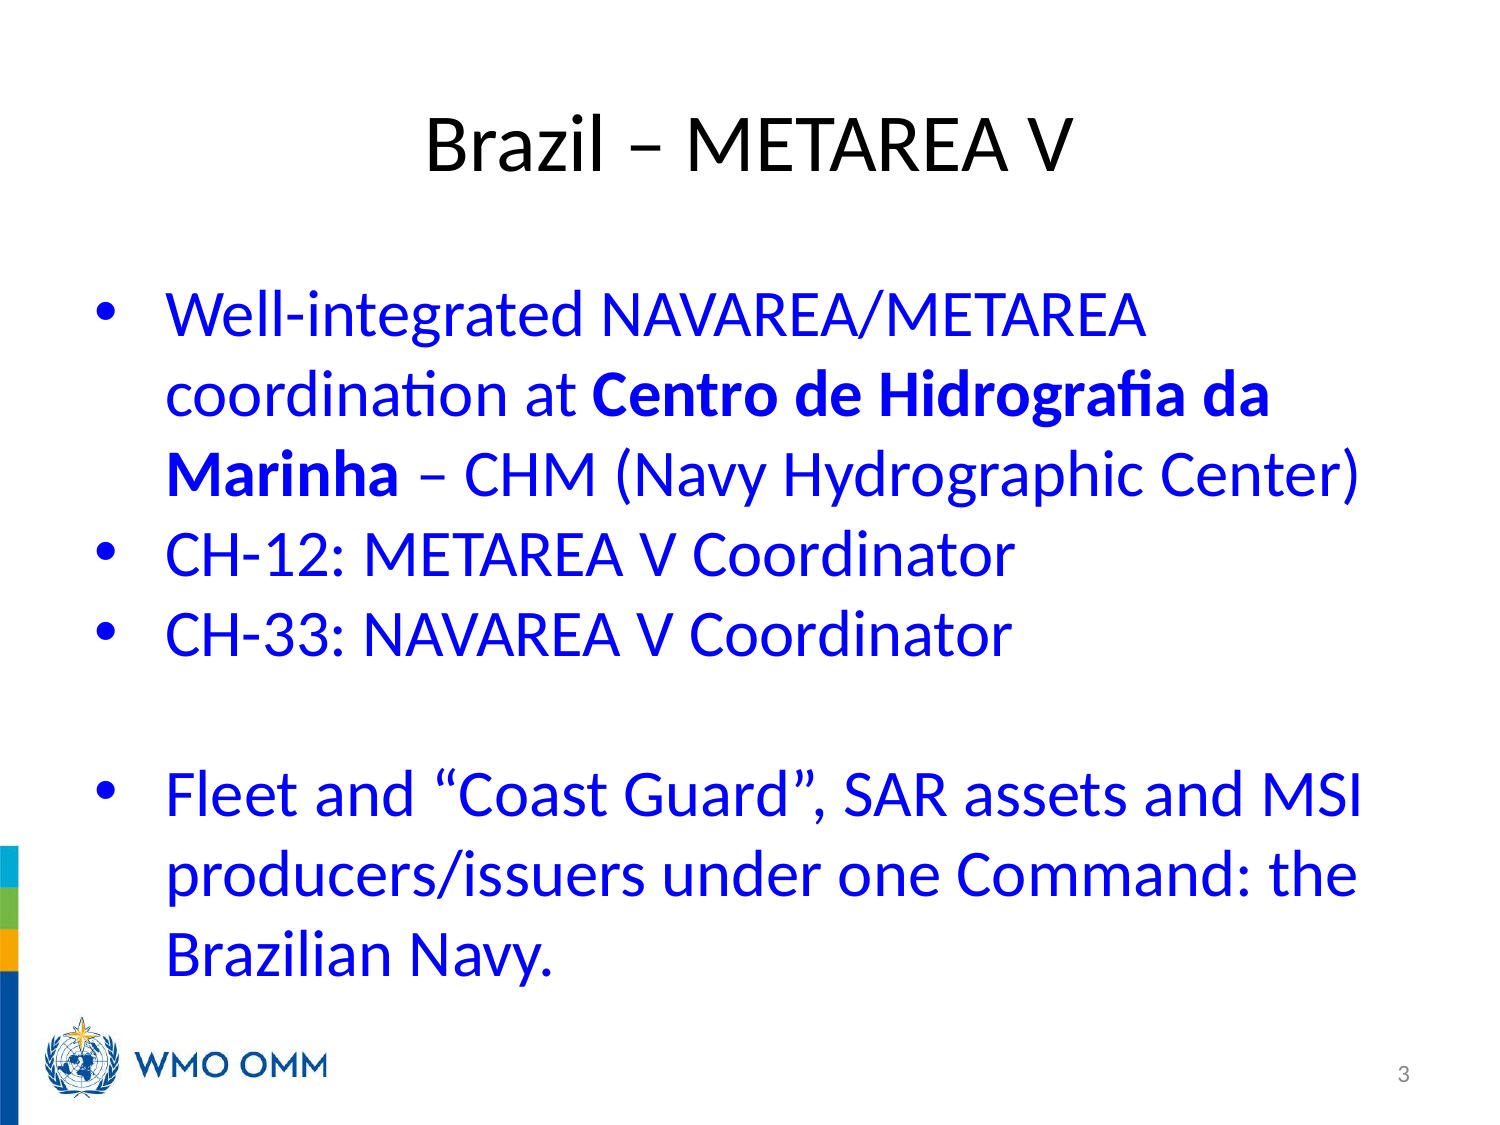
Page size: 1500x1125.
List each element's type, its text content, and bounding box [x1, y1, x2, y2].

picture [0, 845, 327, 1125]
slide_number 3 [1074, 1042, 1425, 1103]
list Well-integrated NAVAREA/METAREA coordination at Centro de Hidrografia da Marinha – CHM (Navy Hydrographic Center) CH-12: METAREA V Coordinator CH-33: NAVAREA V Coordinator Fleet and “Coast Guard”, SAR assets and MSI producers/issuers under one Command: the Brazilian Navy. [75, 262, 1425, 1005]
title Brazil – METAREA V [75, 45, 1425, 233]
